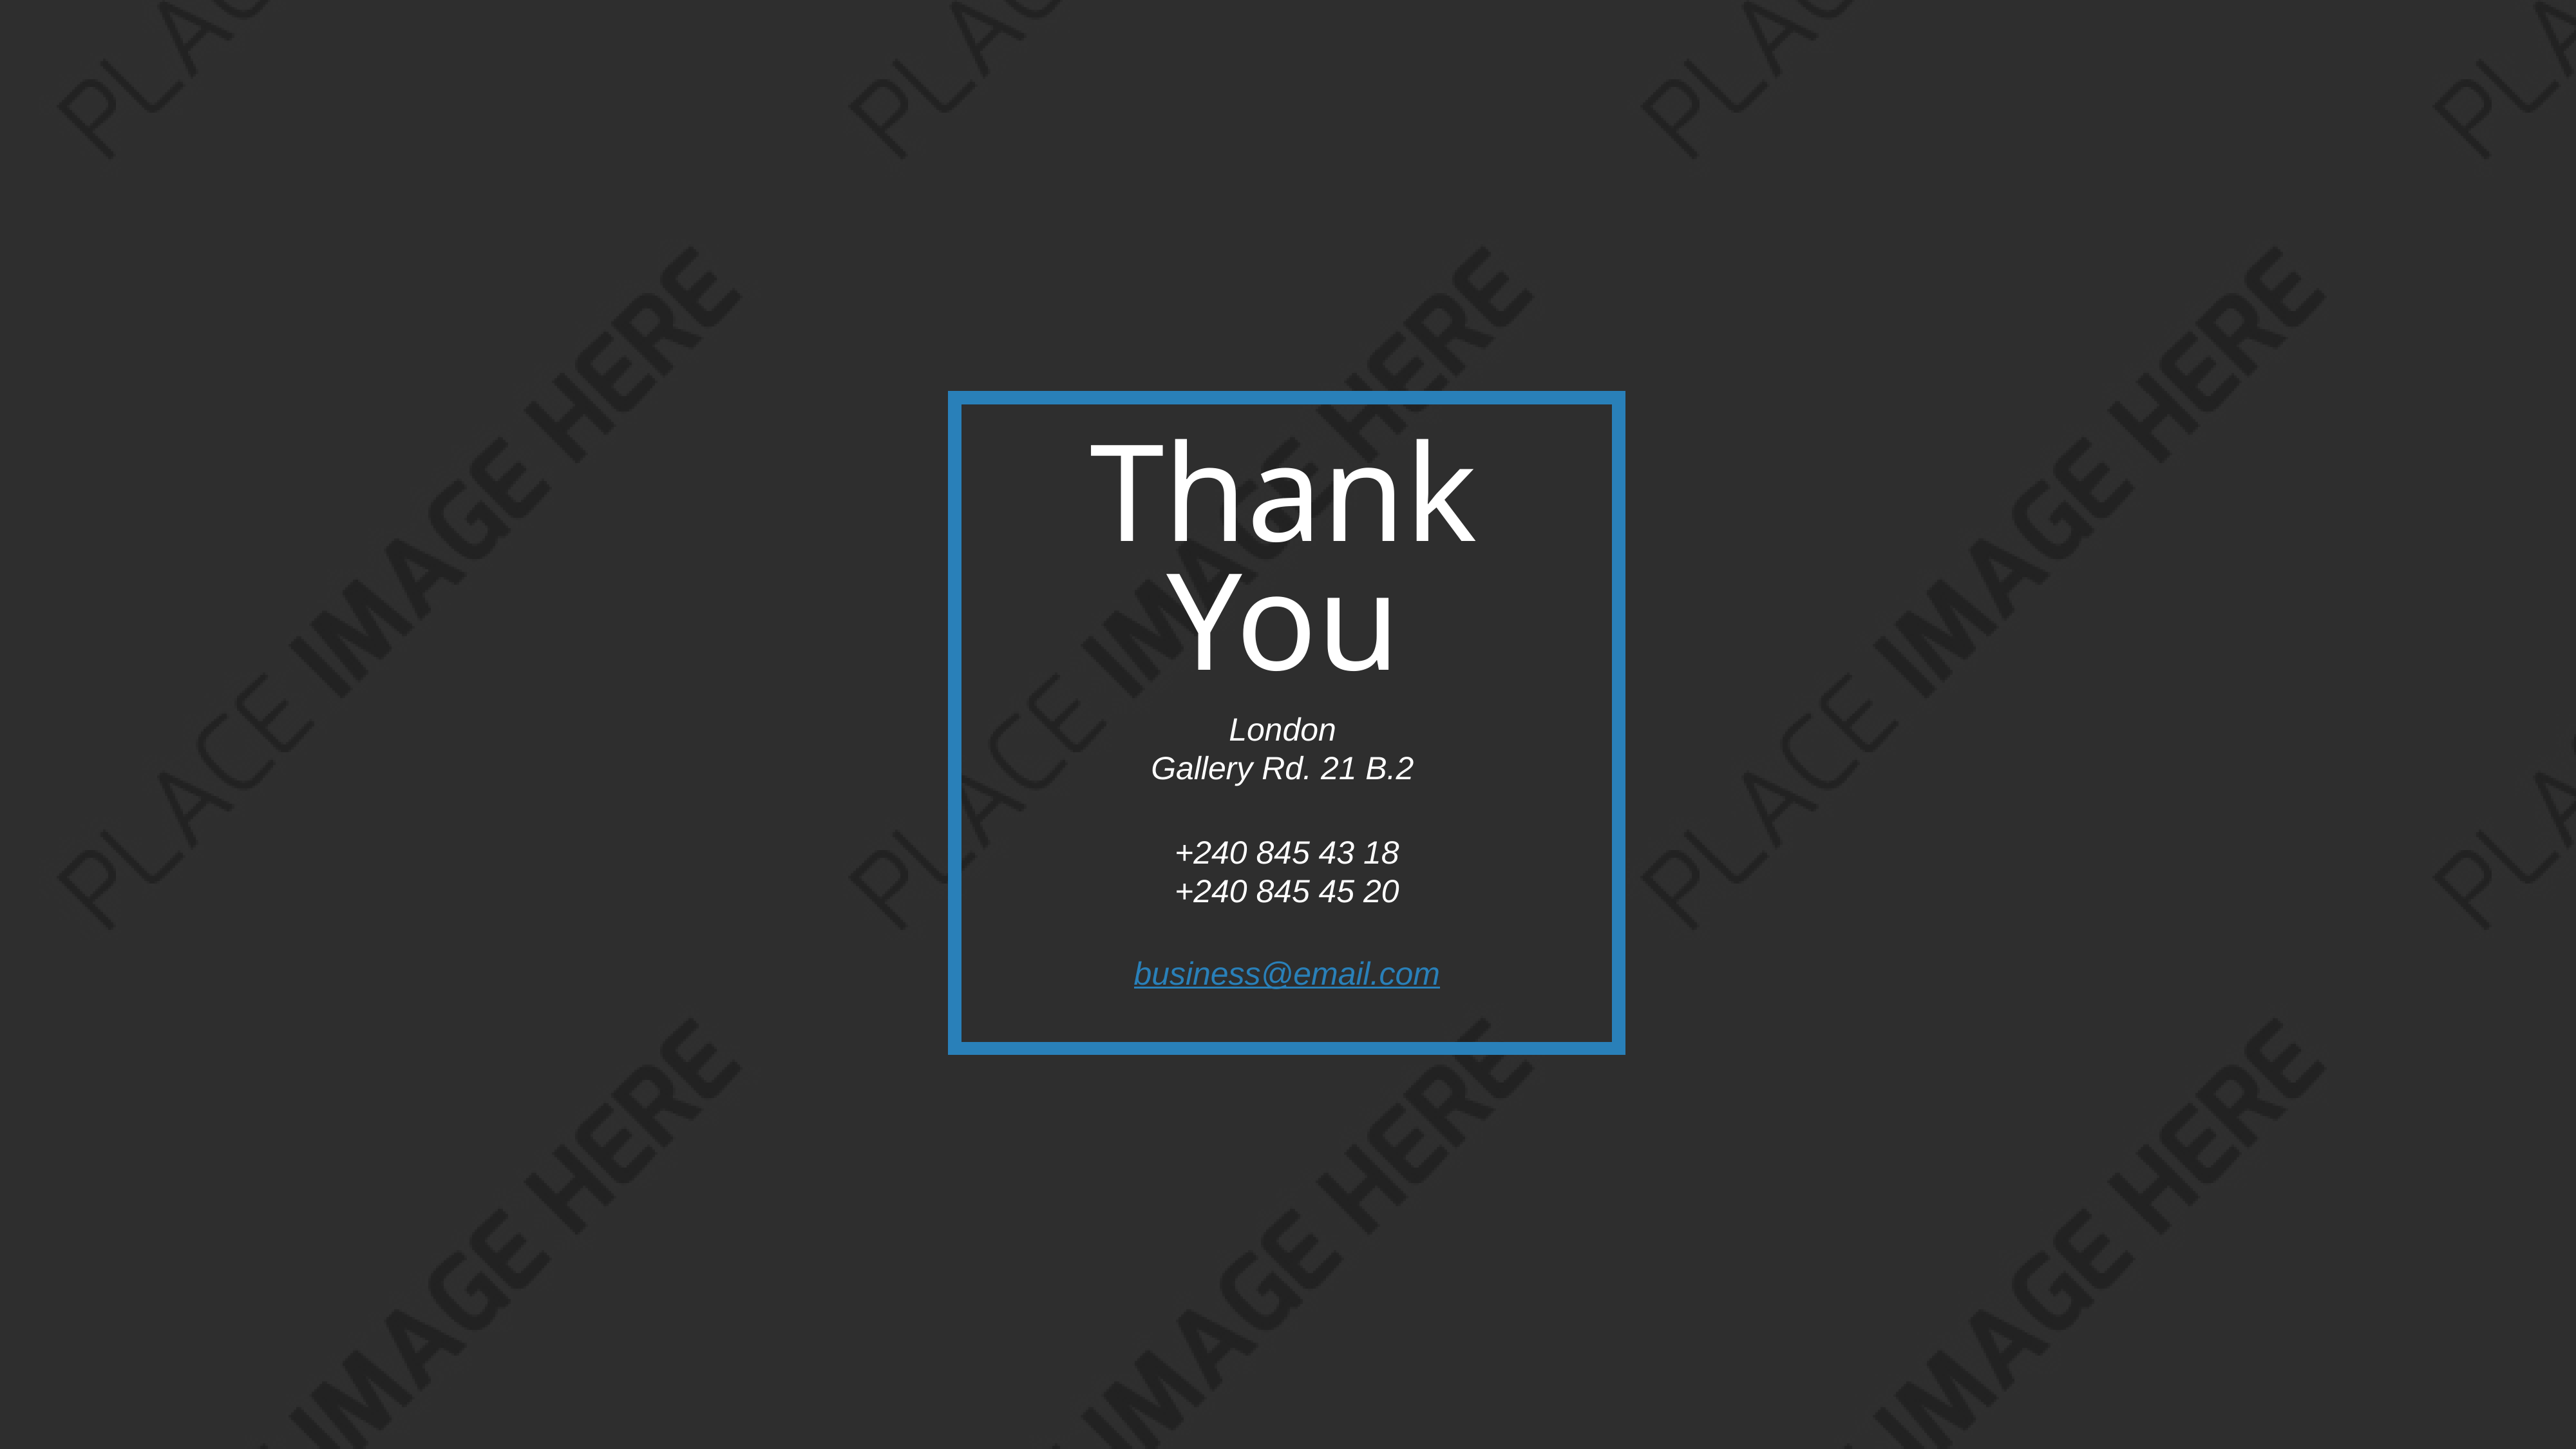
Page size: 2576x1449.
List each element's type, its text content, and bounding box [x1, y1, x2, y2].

text_box Thank You [1014, 445, 1553, 688]
text_box [0, 0, 2576, 1449]
text_box [954, 397, 1619, 1049]
text_box business@email.com [1043, 938, 1531, 1007]
text_box +240 845 43 18 +240 845 45 20 [1043, 814, 1531, 927]
text_box London Gallery Rd. 21 B.2 [1043, 690, 1531, 804]
